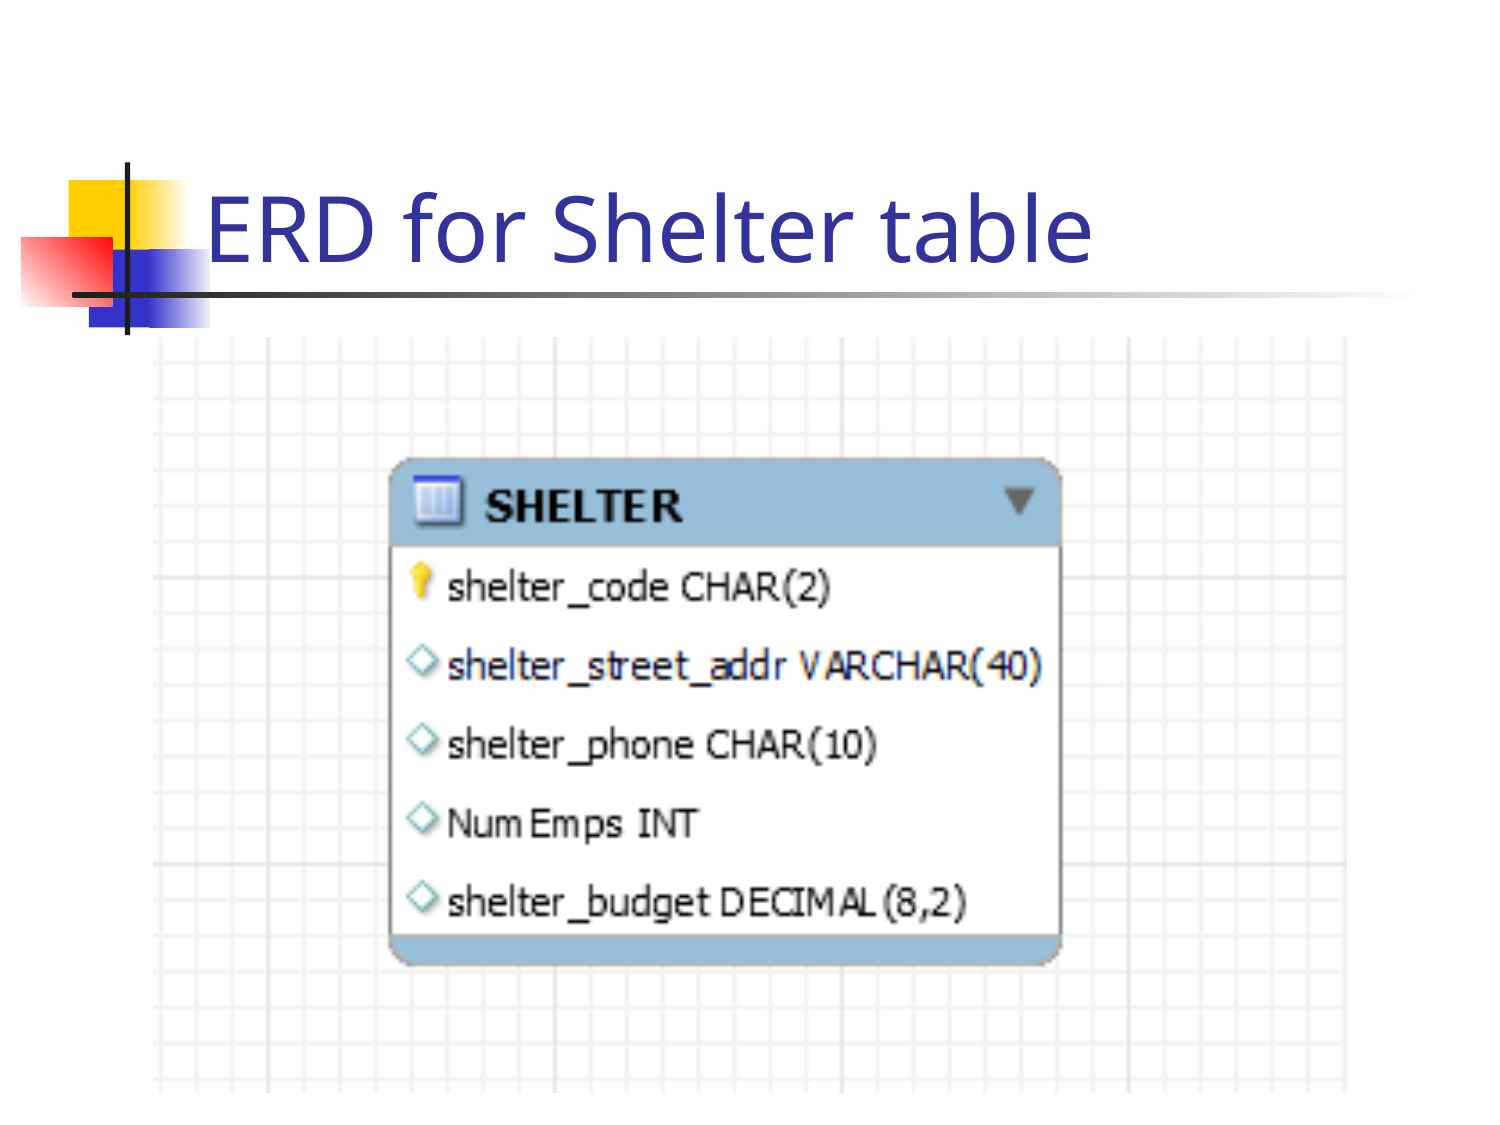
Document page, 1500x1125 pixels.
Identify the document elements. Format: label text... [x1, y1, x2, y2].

title ERD for Shelter table [188, 101, 1468, 289]
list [153, 337, 1347, 1094]
